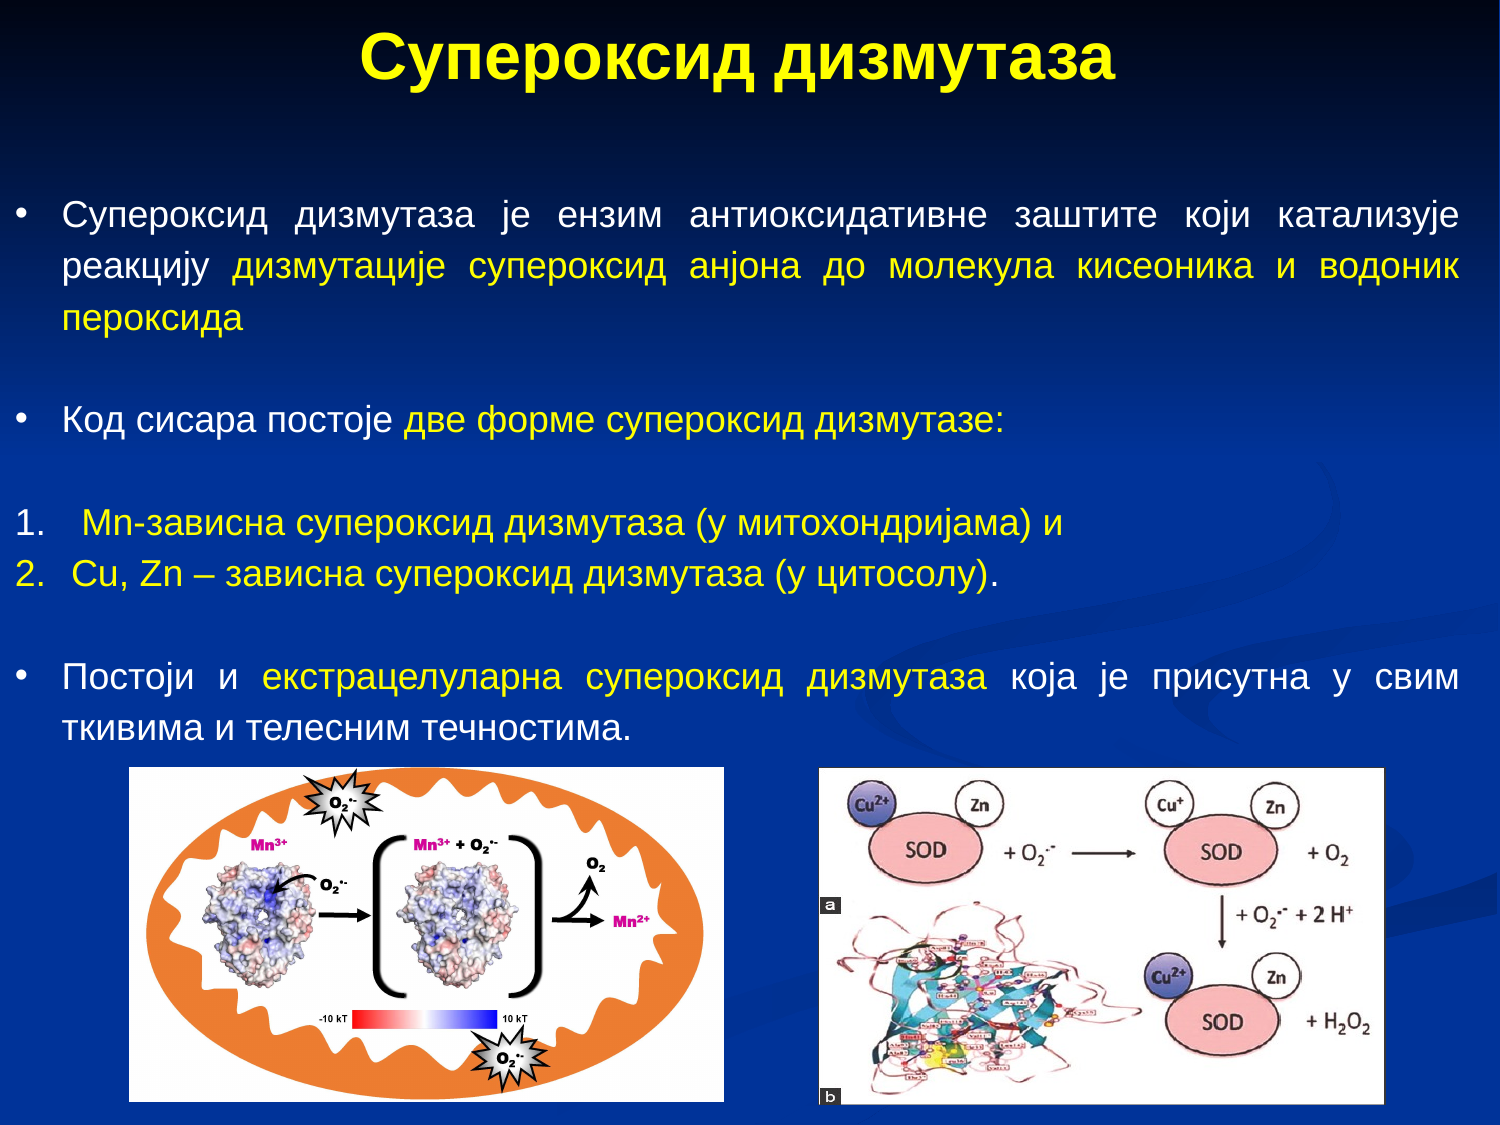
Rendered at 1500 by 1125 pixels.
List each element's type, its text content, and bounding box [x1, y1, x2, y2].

picture [817, 766, 1386, 1105]
picture [129, 767, 725, 1102]
text_box Супероксид дизмутаза Супероксид дизмутаза je ензим антиоксидативне заштите који катализује реакцију дизмутације супероксид анјона до молекула кисеоника и водоник пероксида Код сисара постоје две форме супероксид дизмутазе: Mn-зависна супероксид дизмутаза (у митохондријама) и Cu, Zn – зависна супероксид дизмутаза (у цитосолу). Постоји и екстрацелуларна супероксид дизмутаза која је присутна у свим ткивима и телесним течностима. [0, 0, 1475, 807]
